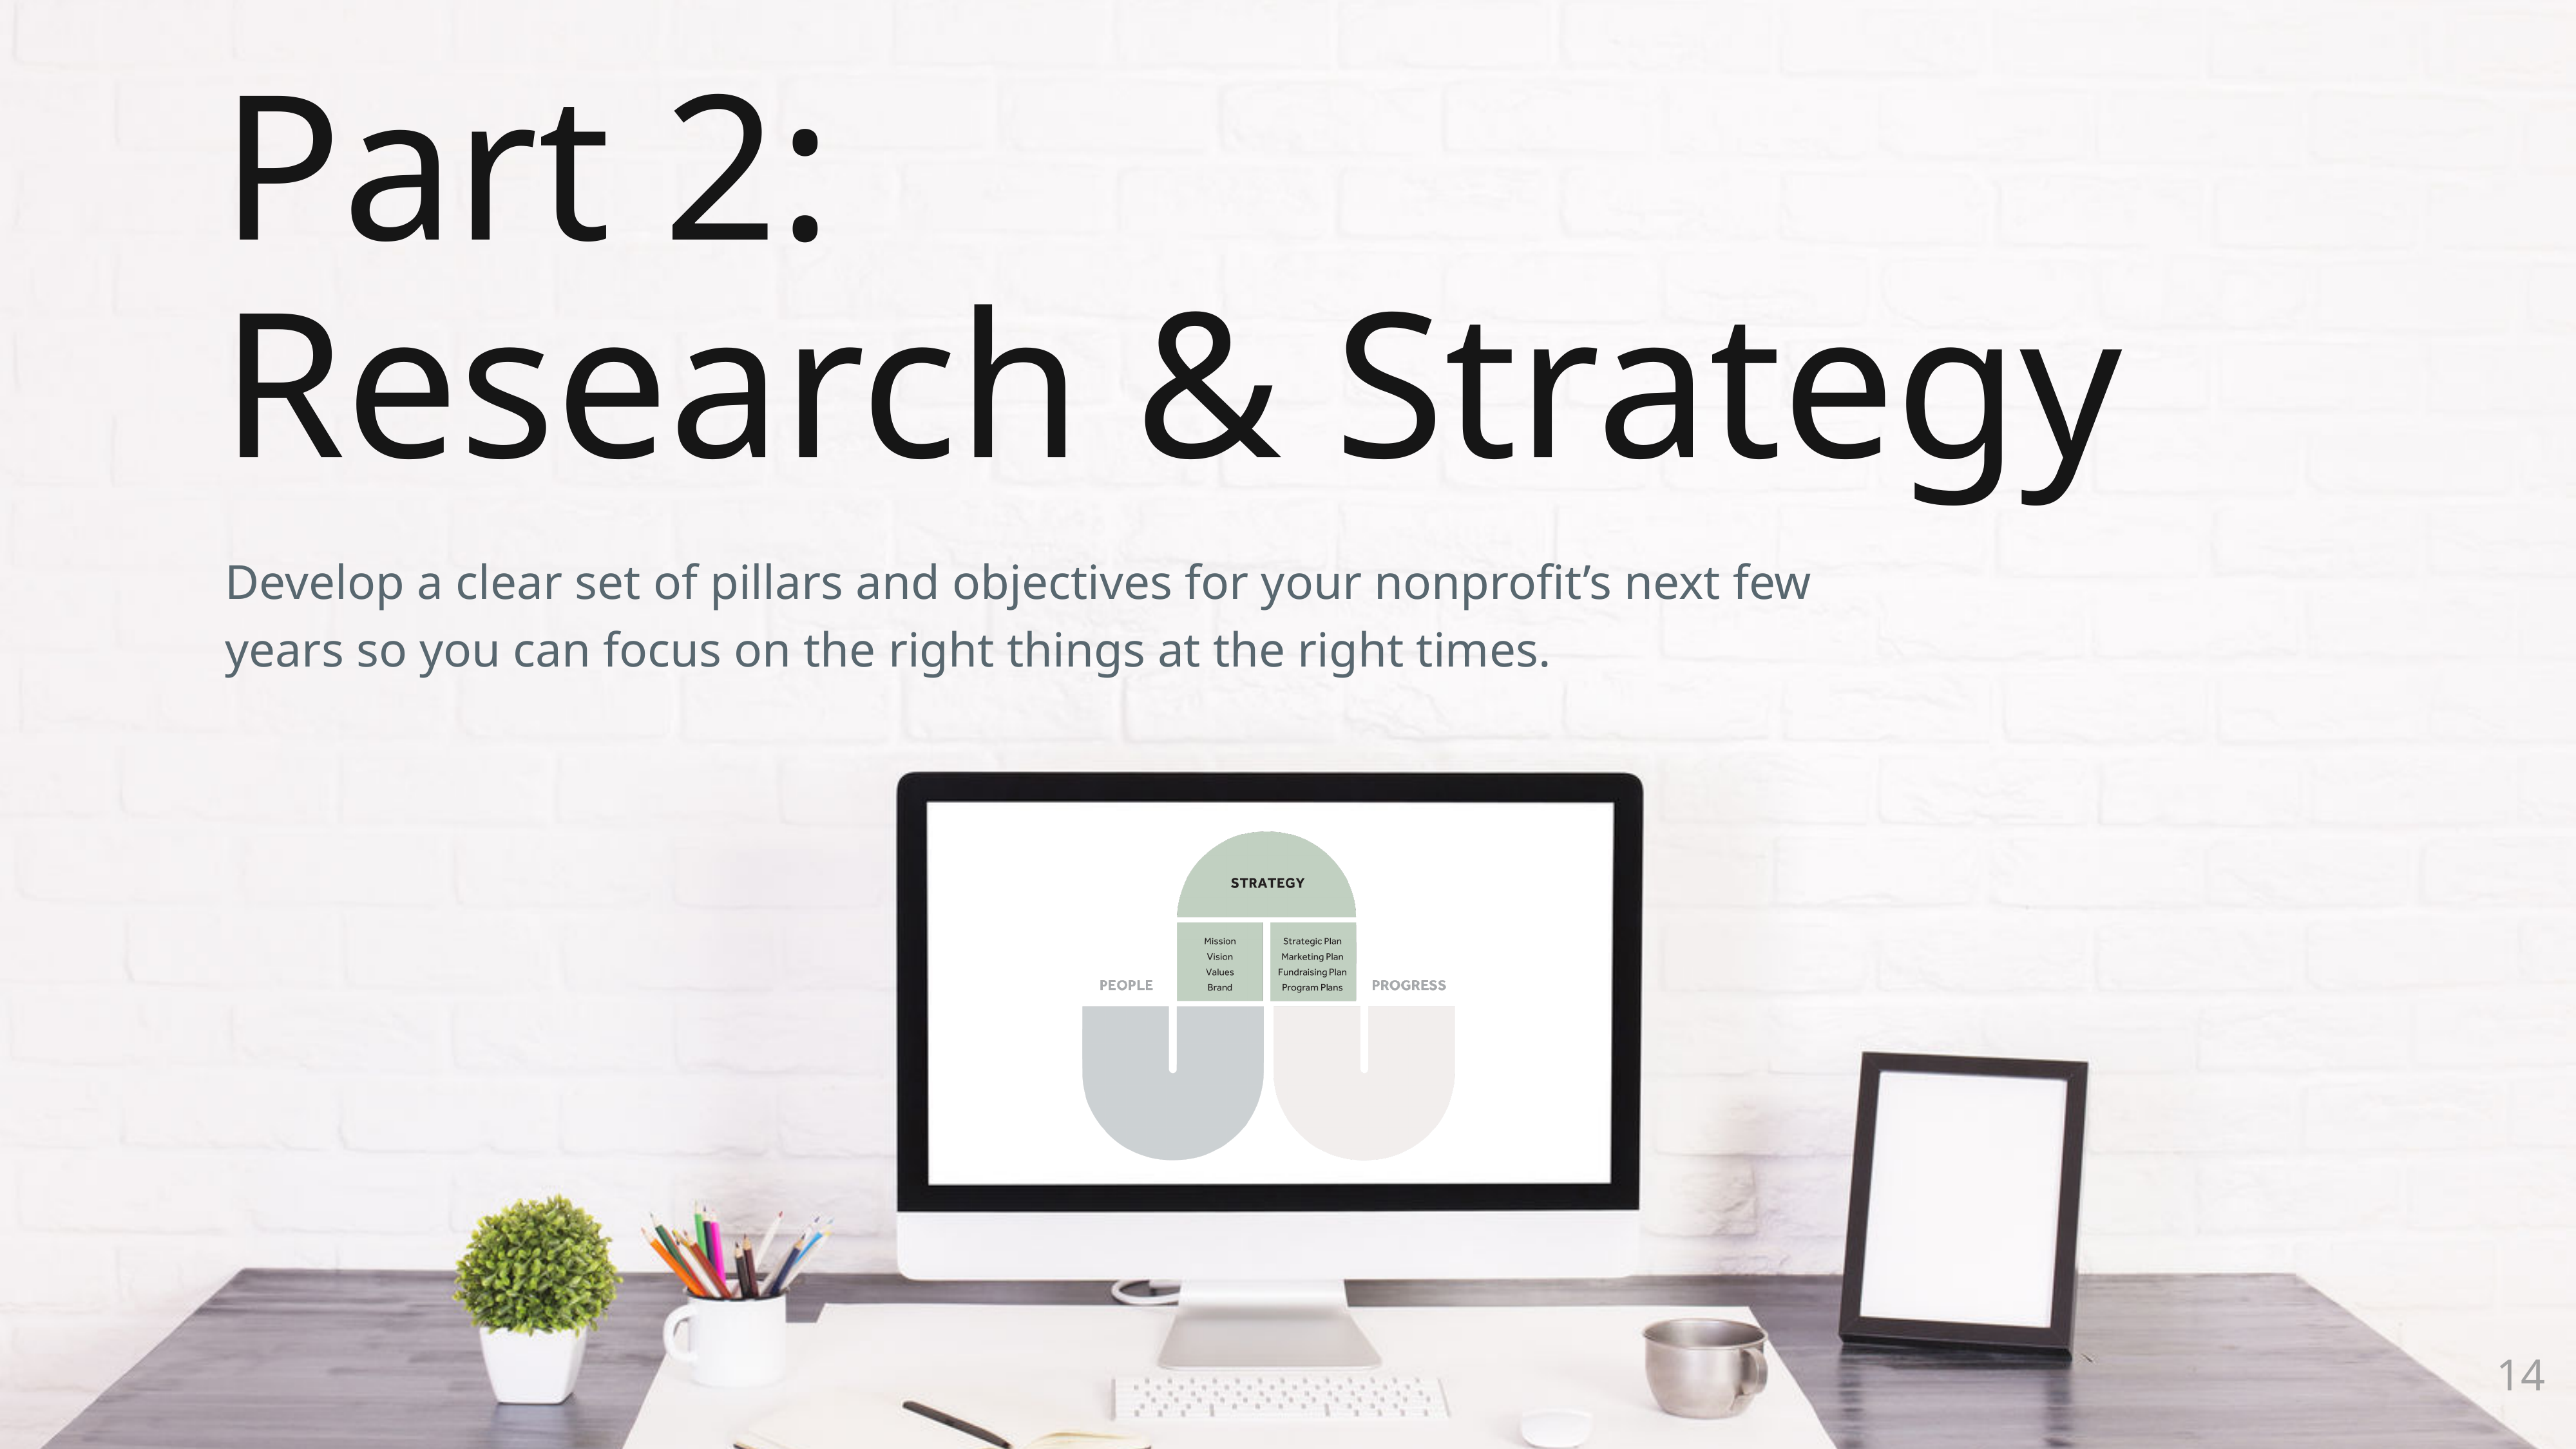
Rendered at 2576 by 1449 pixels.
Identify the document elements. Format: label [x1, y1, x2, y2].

picture [0, 0, 2576, 1449]
text_box [215, 61, 2254, 672]
